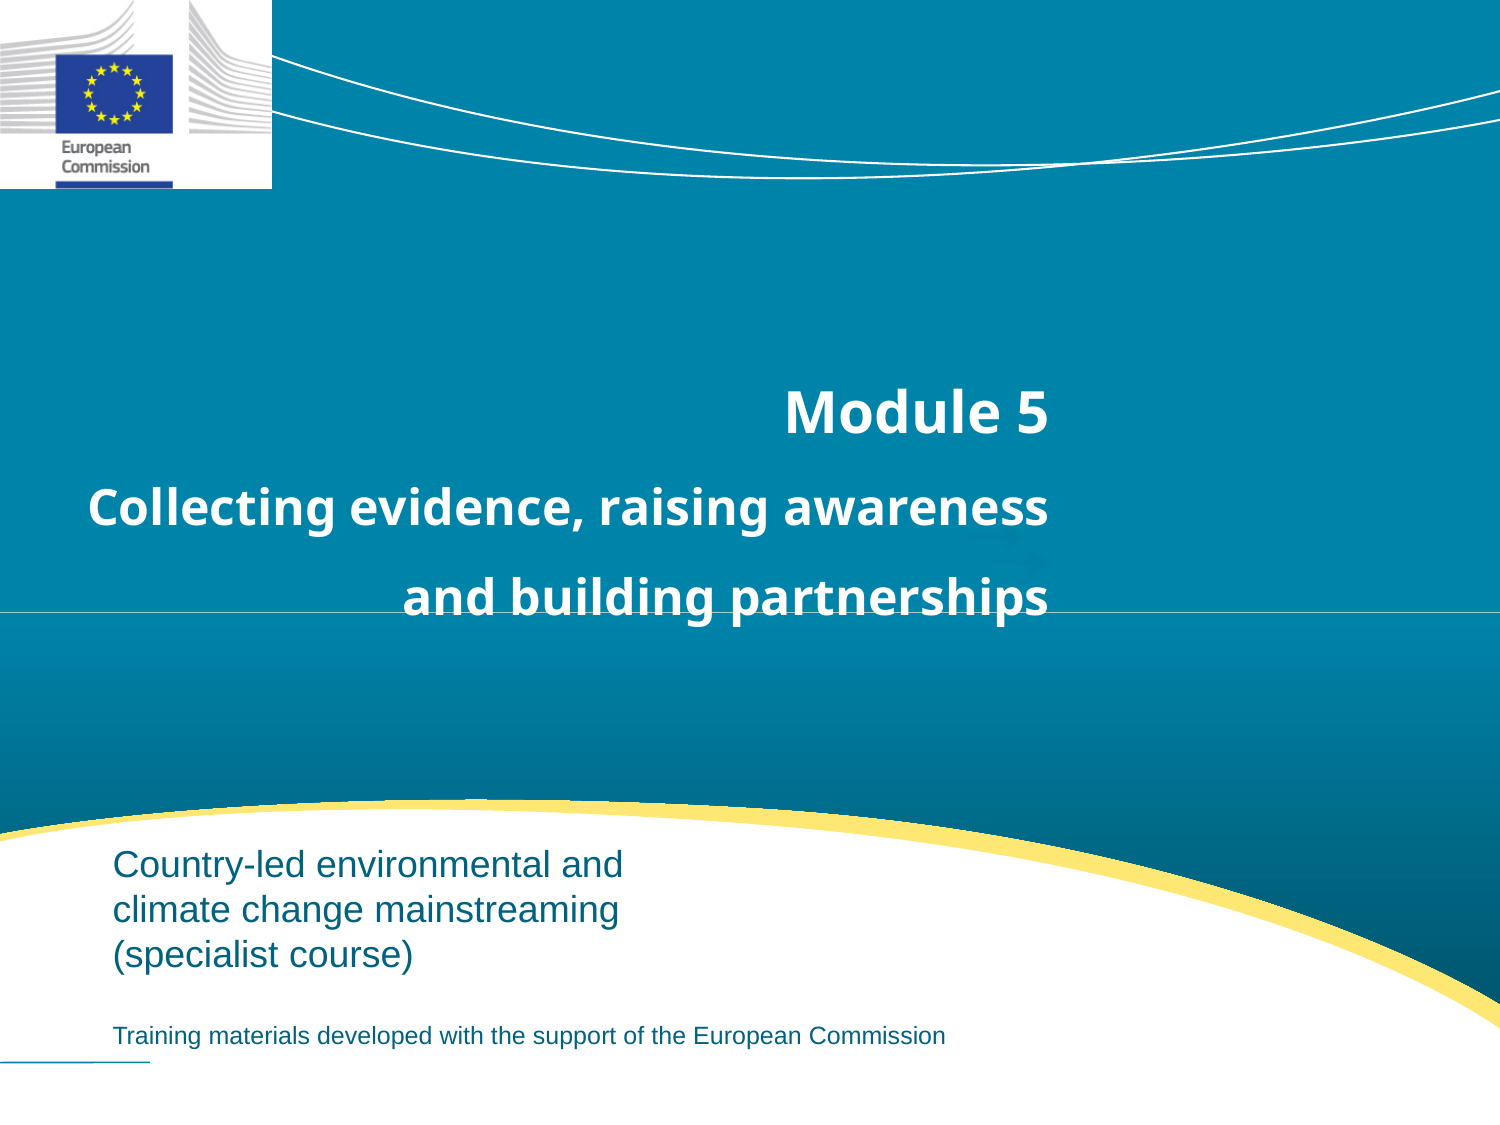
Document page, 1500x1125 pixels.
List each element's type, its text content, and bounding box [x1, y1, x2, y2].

picture [0, 0, 272, 188]
title Module 5 Collecting evidence, raising awareness and building partnerships [2, 187, 1051, 626]
text_box Training materials developed with the support of the European Commission [112, 974, 1438, 1050]
text_box Country-led environmental and climate change mainstreaming (specialist course) [112, 862, 663, 974]
